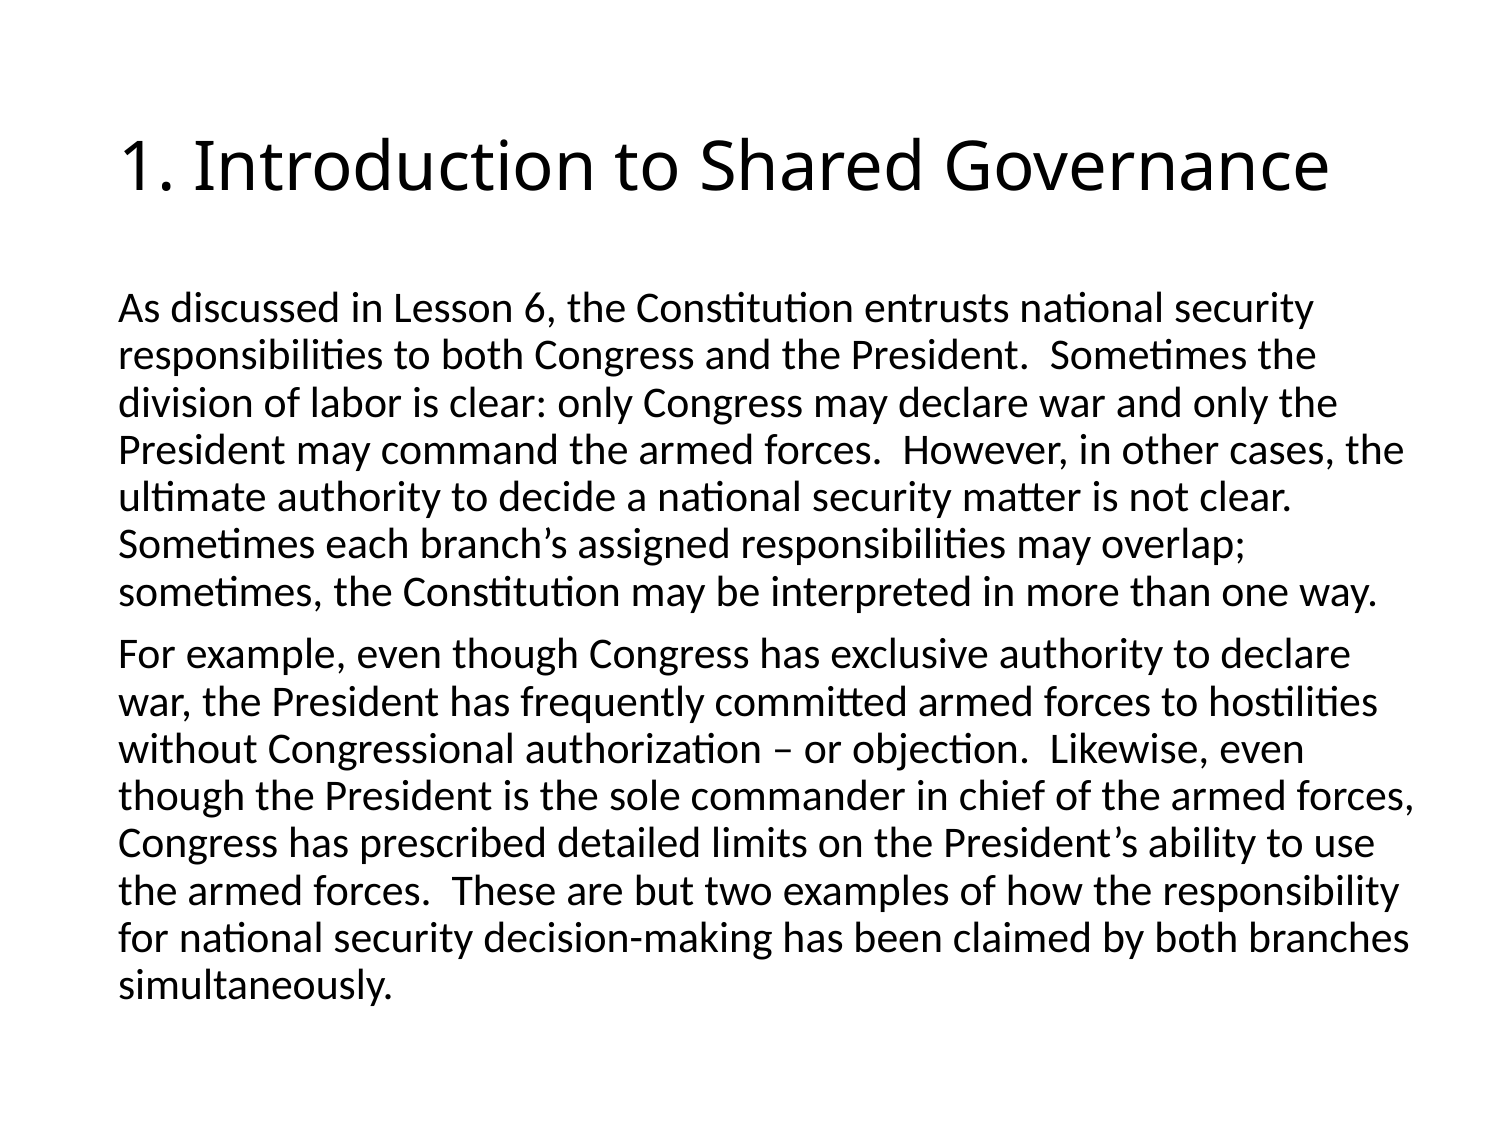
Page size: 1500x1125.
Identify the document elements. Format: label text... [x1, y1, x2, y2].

list As discussed in Lesson 6, the Constitution entrusts national security responsibilities to both Congress and the President. Sometimes the division of labor is clear: only Congress may declare war and only the President may command the armed forces. However, in other cases, the ultimate authority to decide a national security matter is not clear. Sometimes each branch’s assigned responsibilities may overlap; sometimes, the Constitution may be interpreted in more than one way. For example, even though Congress has exclusive authority to declare war, the President has frequently committed armed forces to hostilities without Congressional authorization – or objection. Likewise, even though the President is the sole commander in chief of the armed forces, Congress has prescribed detailed limits on the President’s ability to use the armed forces. These are but two examples of how the responsibility for national security decision-making has been claimed by both branches simultaneously. [102, 277, 1439, 992]
title 1. Introduction to Shared Governance [102, 59, 1459, 278]
